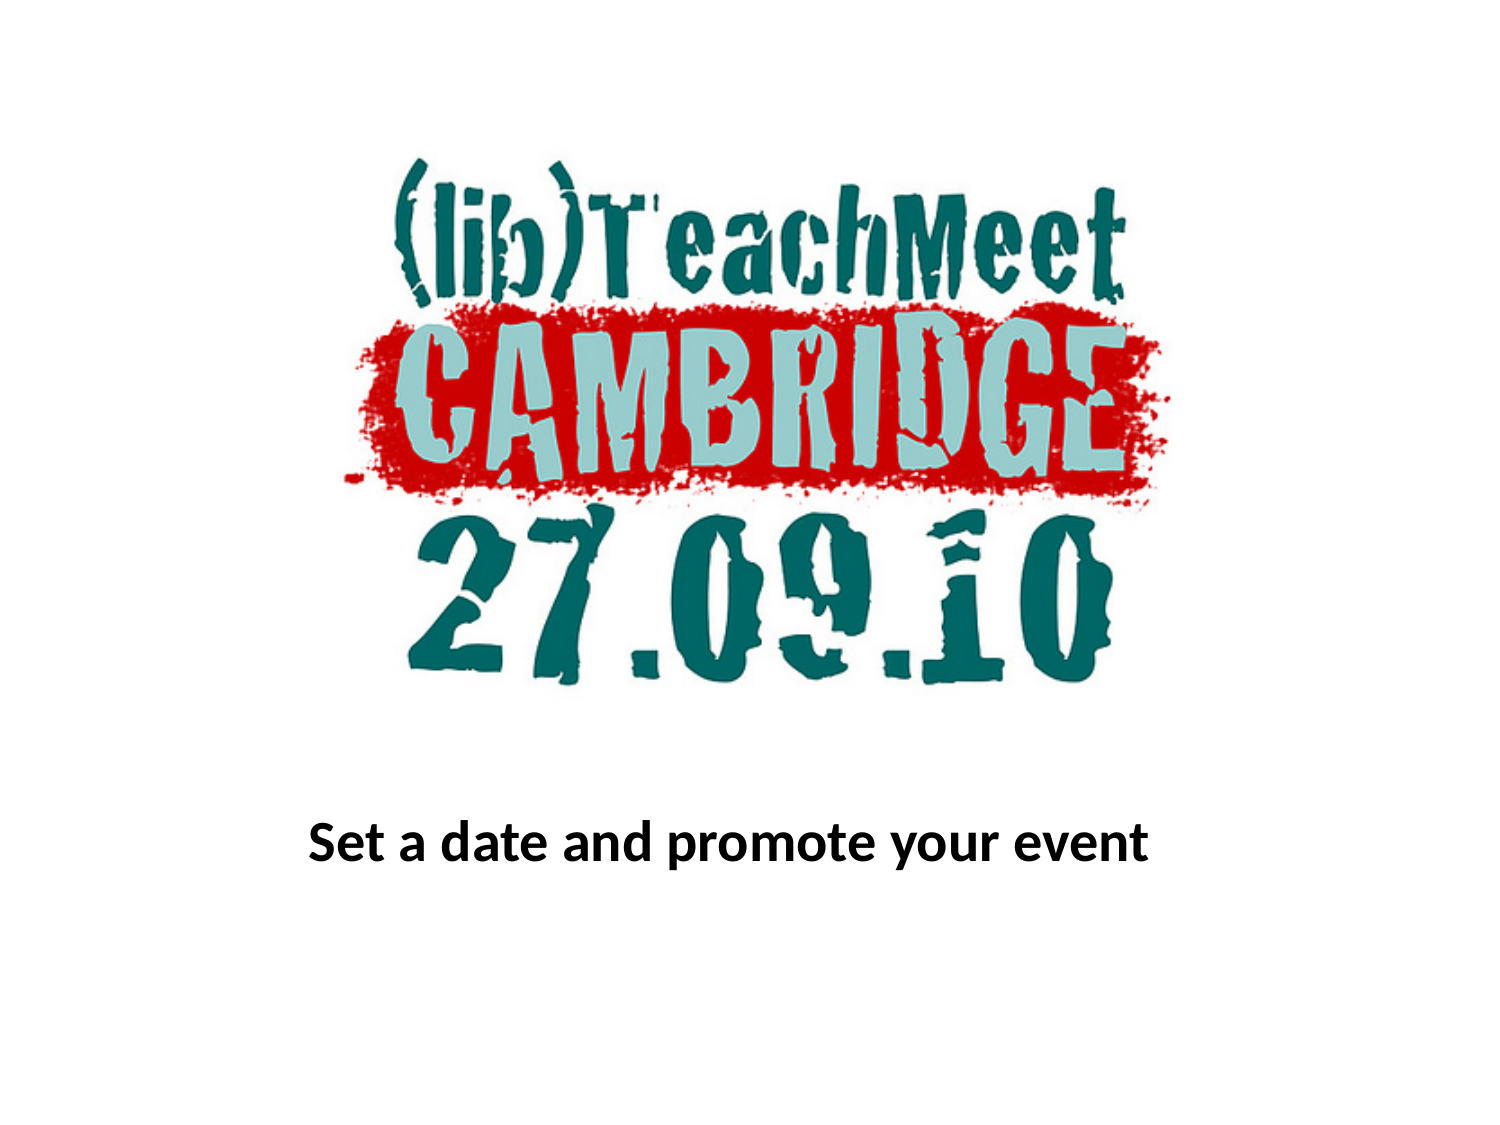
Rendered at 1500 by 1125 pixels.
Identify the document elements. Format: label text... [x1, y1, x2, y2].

title Set a date and promote your event [294, 787, 1194, 881]
picture [293, 100, 1195, 776]
